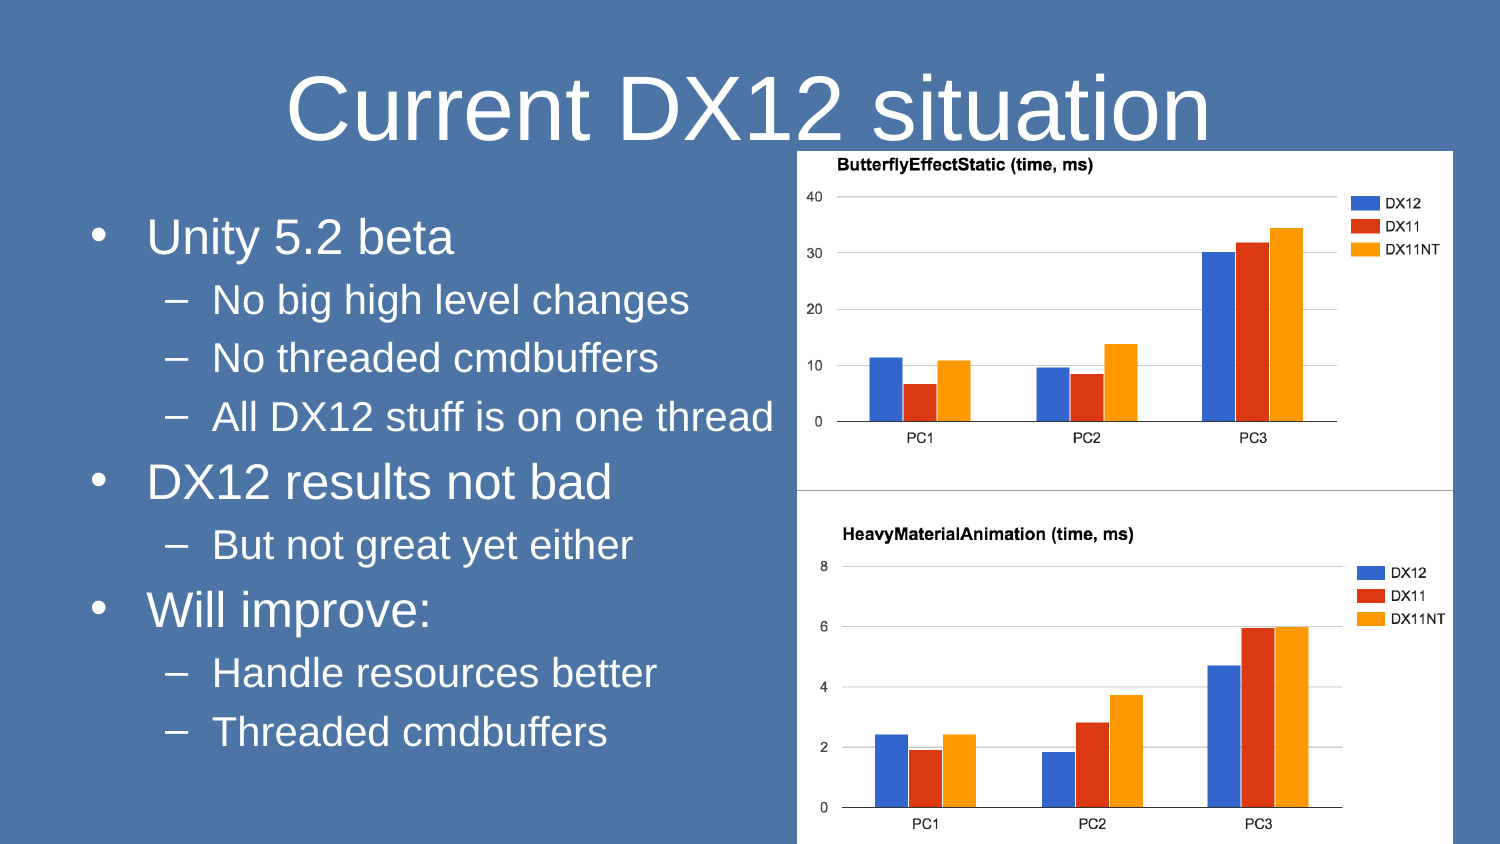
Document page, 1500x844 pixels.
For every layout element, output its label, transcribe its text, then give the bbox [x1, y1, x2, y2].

title Current DX12 situation [74, 33, 1426, 175]
list Unity 5.2 beta No big high level changes No threaded cmdbuffers All DX12 stuff is on one thread DX12 results not bad But not great yet either Will improve: Handle resources better Threaded cmdbuffers [74, 196, 792, 754]
picture [797, 151, 1453, 844]
